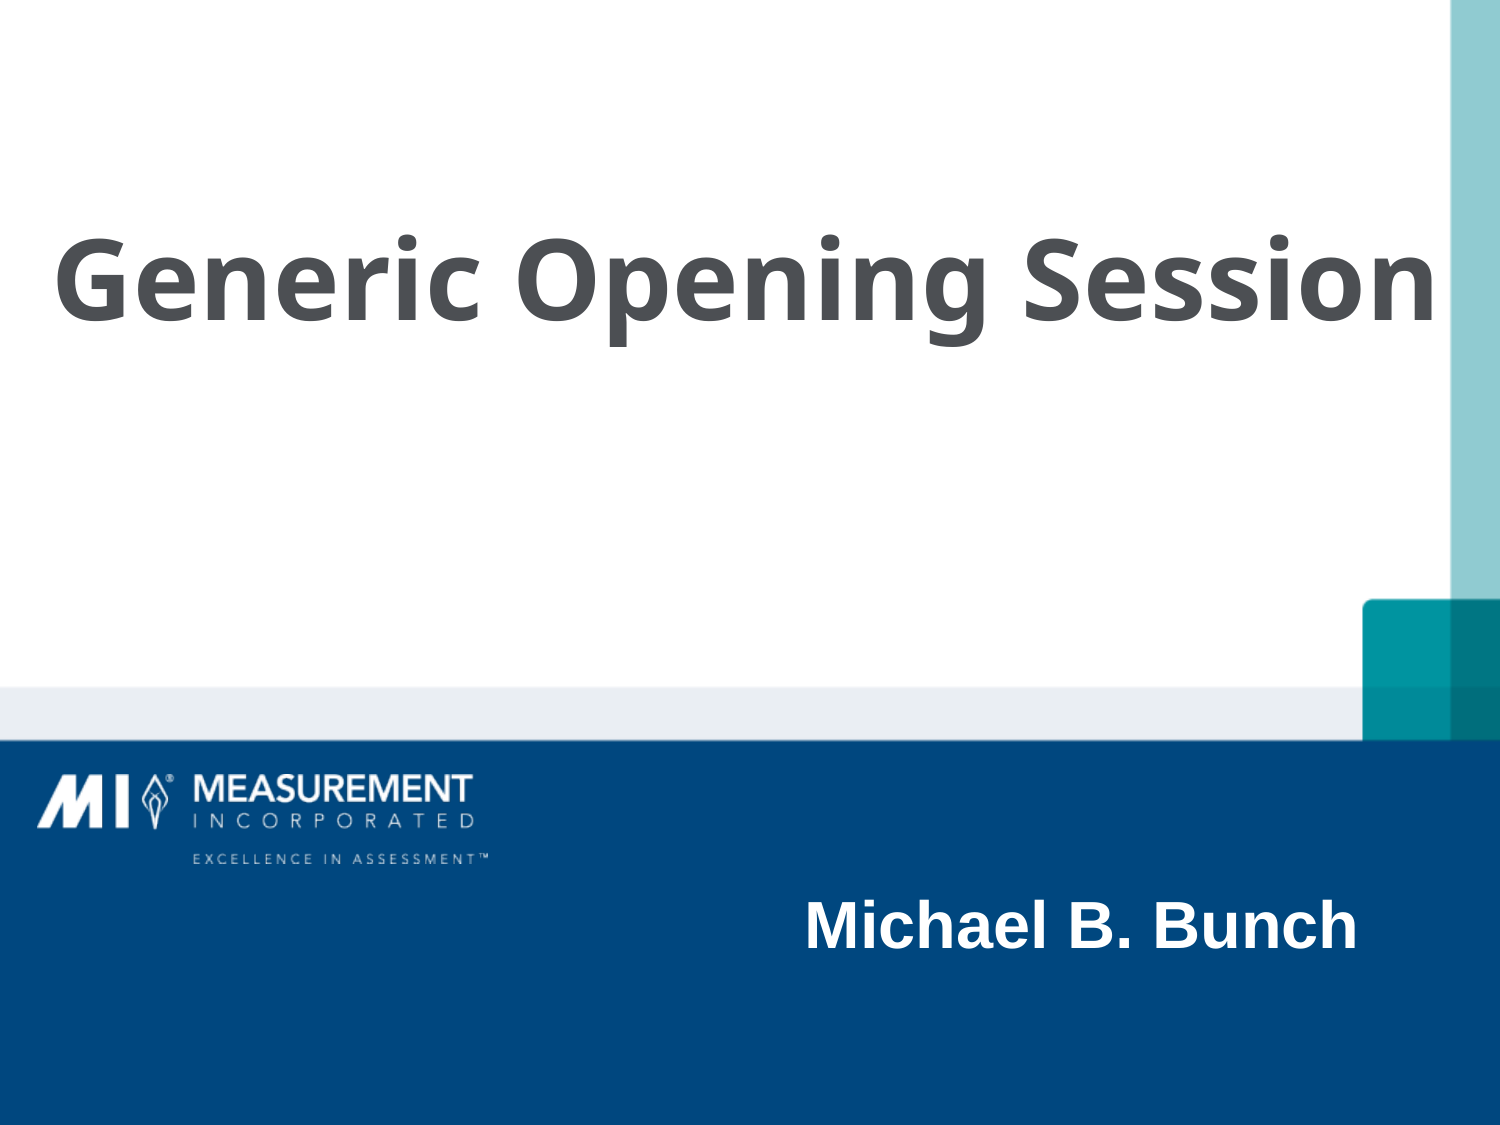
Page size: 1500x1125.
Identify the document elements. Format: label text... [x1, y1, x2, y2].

picture [0, 0, 1500, 1125]
text_box Michael B. Bunch [789, 874, 1376, 970]
list Generic Opening Session [0, 200, 1497, 488]
